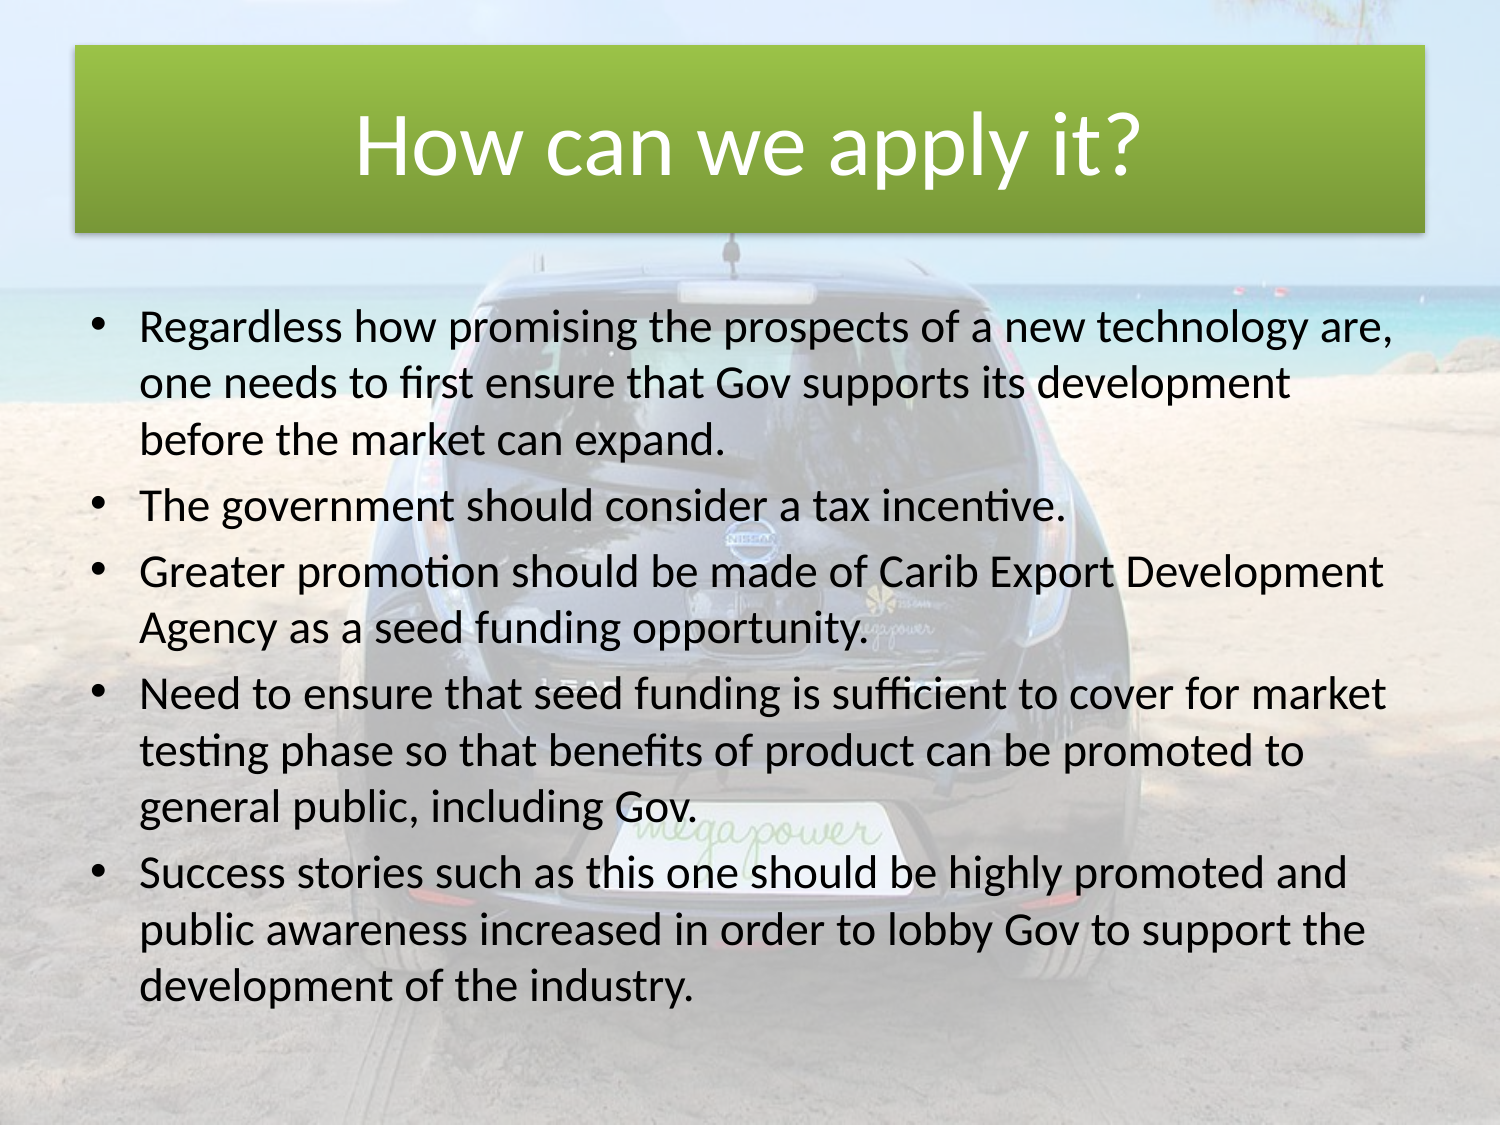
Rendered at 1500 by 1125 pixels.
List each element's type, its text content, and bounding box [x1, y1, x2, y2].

list Regardless how promising the prospects of a new technology are, one needs to first ensure that Gov supports its development before the market can expand. The government should consider a tax incentive. Greater promotion should be made of Carib Export Development Agency as a seed funding opportunity. Need to ensure that seed funding is sufficient to cover for market testing phase so that benefits of product can be promoted to general public, including Gov. Success stories such as this one should be highly promoted and public awareness increased in order to lobby Gov to support the development of the industry. [75, 287, 1425, 1030]
title How can we apply it? [75, 45, 1425, 233]
